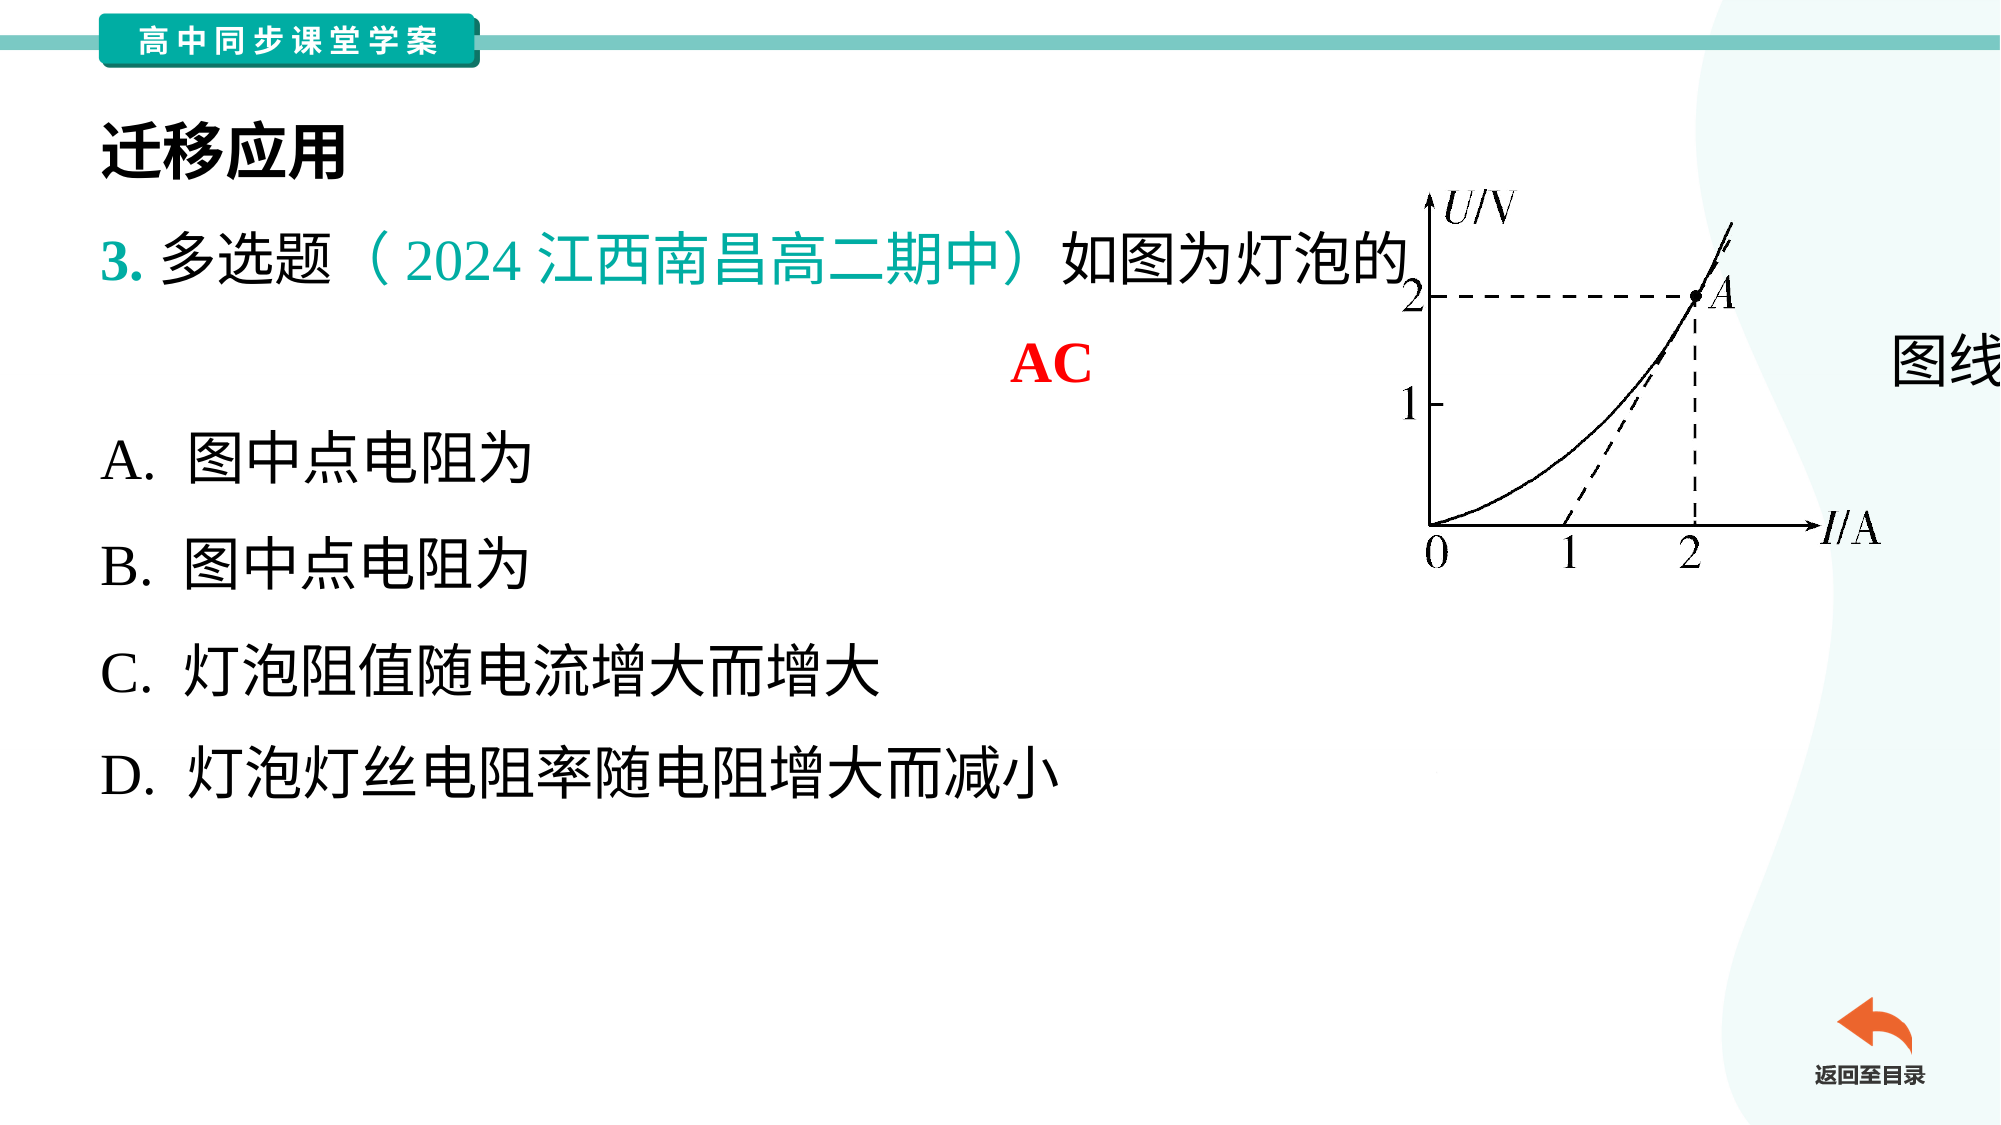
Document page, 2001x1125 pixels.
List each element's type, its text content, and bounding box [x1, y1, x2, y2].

picture [0, 0, 2000, 1125]
picture [1987, 347, 2000, 356]
text_box AC [988, 290, 1116, 384]
text_box 迁移应用 [100, 76, 1899, 248]
picture [1988, 358, 2000, 372]
picture [1992, 369, 2000, 382]
